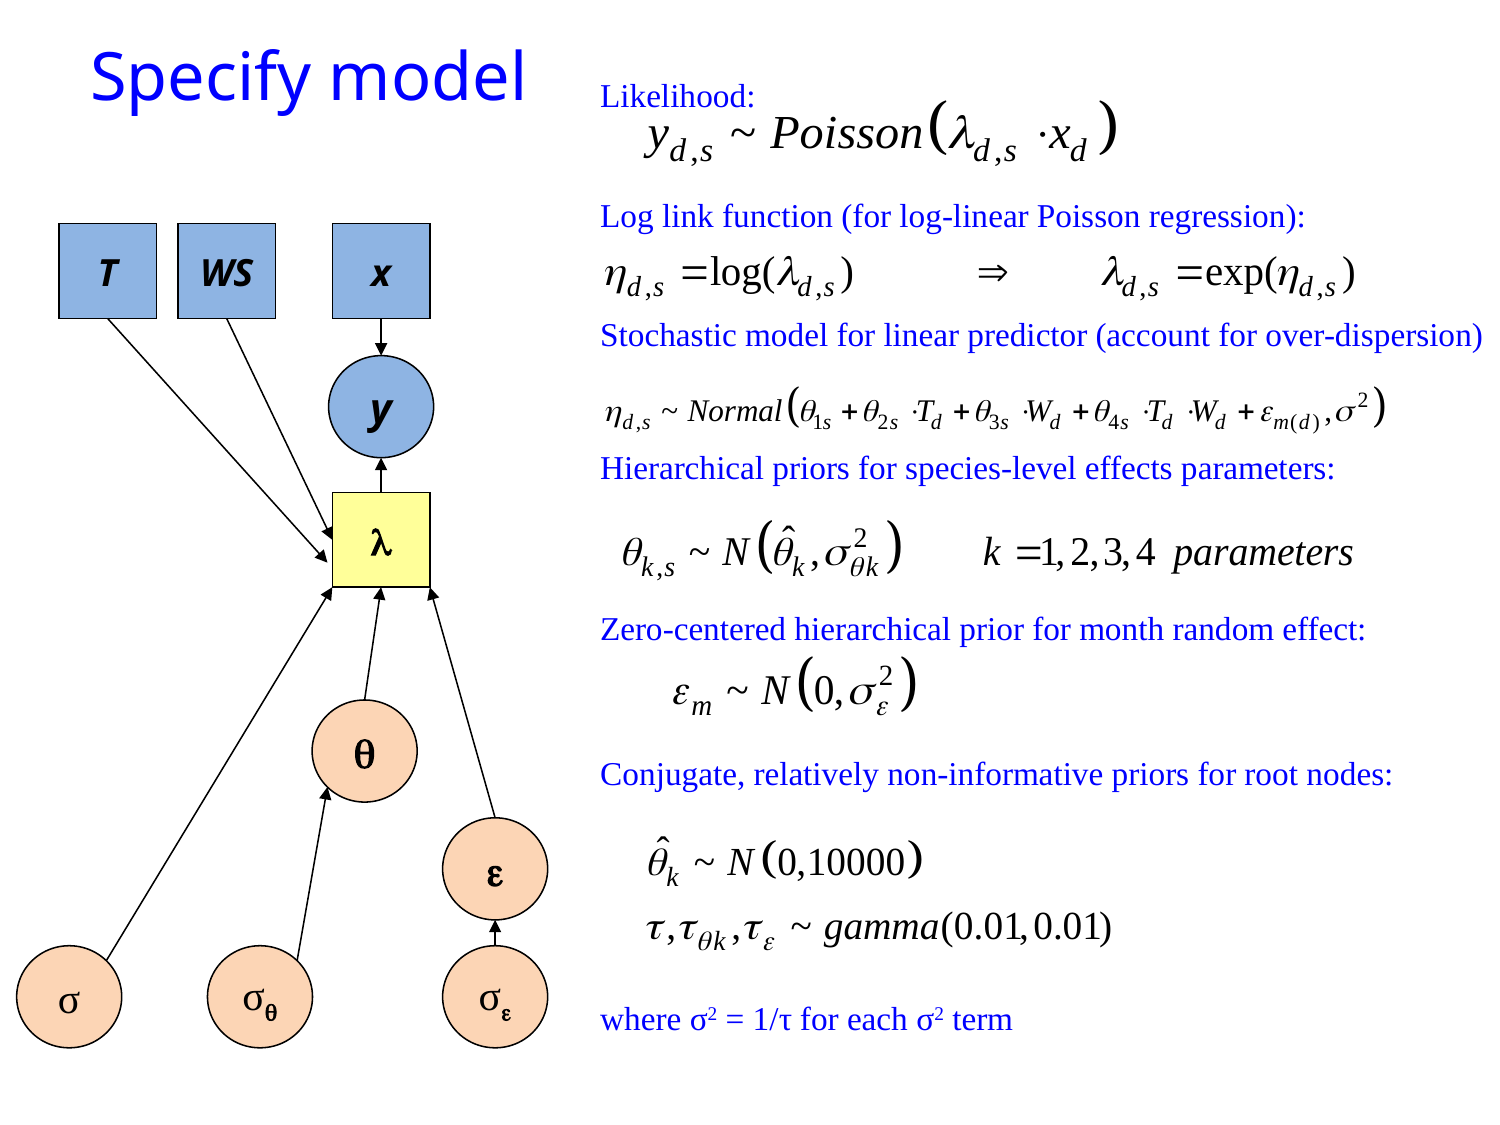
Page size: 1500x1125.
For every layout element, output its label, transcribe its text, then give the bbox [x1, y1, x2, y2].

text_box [599, 243, 1362, 310]
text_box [16, 223, 548, 1049]
text_box Likelihood: Log link function (for log-linear Poisson regression): Stochastic model for linear predictor (account for over-dispersion) Hierarchical priors for species-level effects parameters: Zero-centered hierarchical prior for month random effect: Conjugate, relatively non-informative priors for root nodes: where σ2 = 1/τ for each σ2 term [585, 66, 1500, 1045]
title Specify model [75, 1, 1425, 149]
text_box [665, 651, 922, 737]
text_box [641, 827, 1119, 961]
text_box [601, 382, 1390, 446]
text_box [635, 93, 1124, 181]
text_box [616, 514, 1362, 597]
